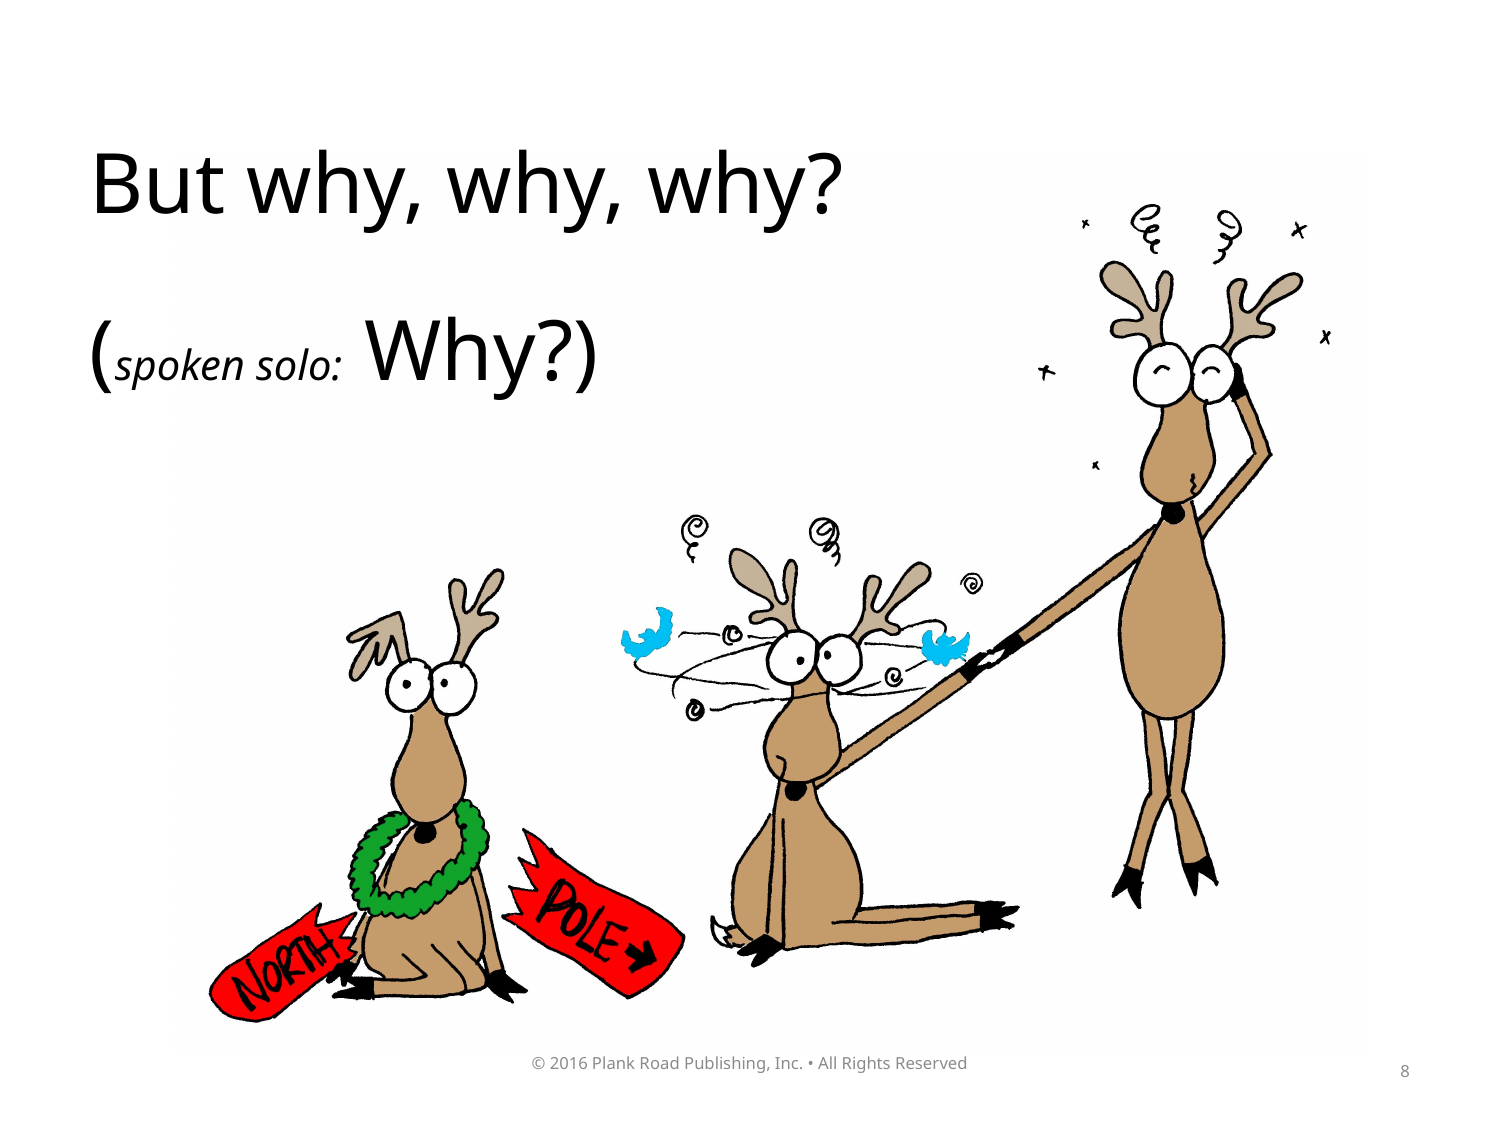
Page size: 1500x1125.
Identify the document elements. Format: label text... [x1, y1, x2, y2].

slide_number 8 [1074, 1042, 1425, 1103]
picture [173, 155, 1368, 1055]
list But why, why, why? (spoken solo: Why?) [75, 72, 1425, 1014]
